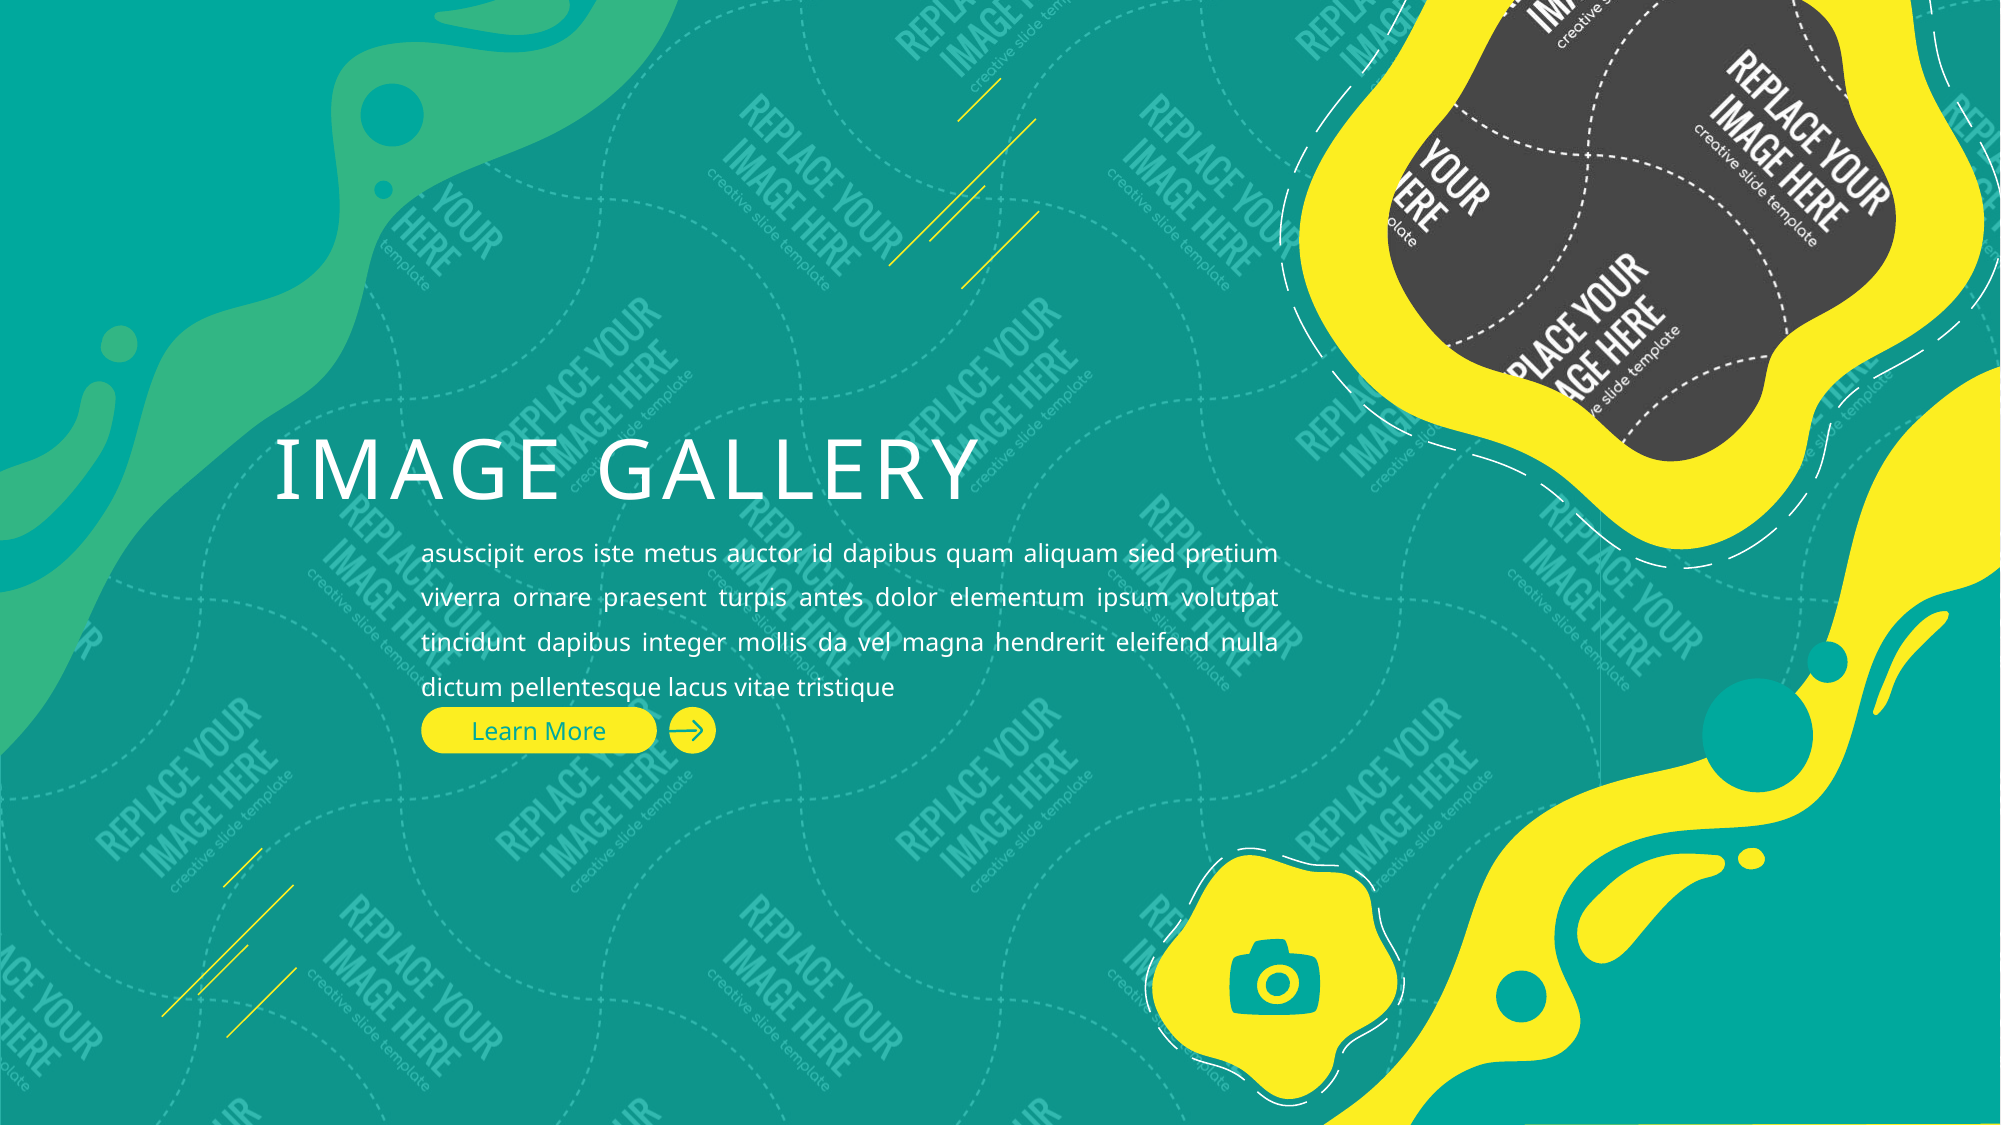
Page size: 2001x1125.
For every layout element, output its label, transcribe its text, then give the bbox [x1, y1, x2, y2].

text_box [1387, 0, 1896, 462]
text_box [420, 705, 659, 755]
text_box [1323, 366, 2000, 1125]
text_box [668, 705, 717, 755]
text_box [0, 0, 2000, 1125]
text_box [668, 729, 698, 733]
text_box asuscipit eros iste metus auctor id dapibus quam aliquam sied pretium viverra ornare praesent turpis antes dolor elementum ipsum volutpat tincidunt dapibus integer mollis da vel magna hendrerit eleifend nulla dictum pellentesque lacus vitae tristique [421, 522, 1281, 702]
text_box IMAGE GALLERY [274, 365, 979, 516]
text_box Learn More [456, 707, 622, 753]
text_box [161, 848, 297, 1038]
text_box [1299, 0, 1985, 550]
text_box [888, 78, 1039, 289]
text_box [1410, 567, 2000, 1125]
text_box [1280, 0, 2000, 569]
text_box [1145, 848, 1405, 1106]
text_box [691, 719, 703, 742]
text_box [1152, 855, 1398, 1100]
text_box [1229, 938, 1321, 1015]
